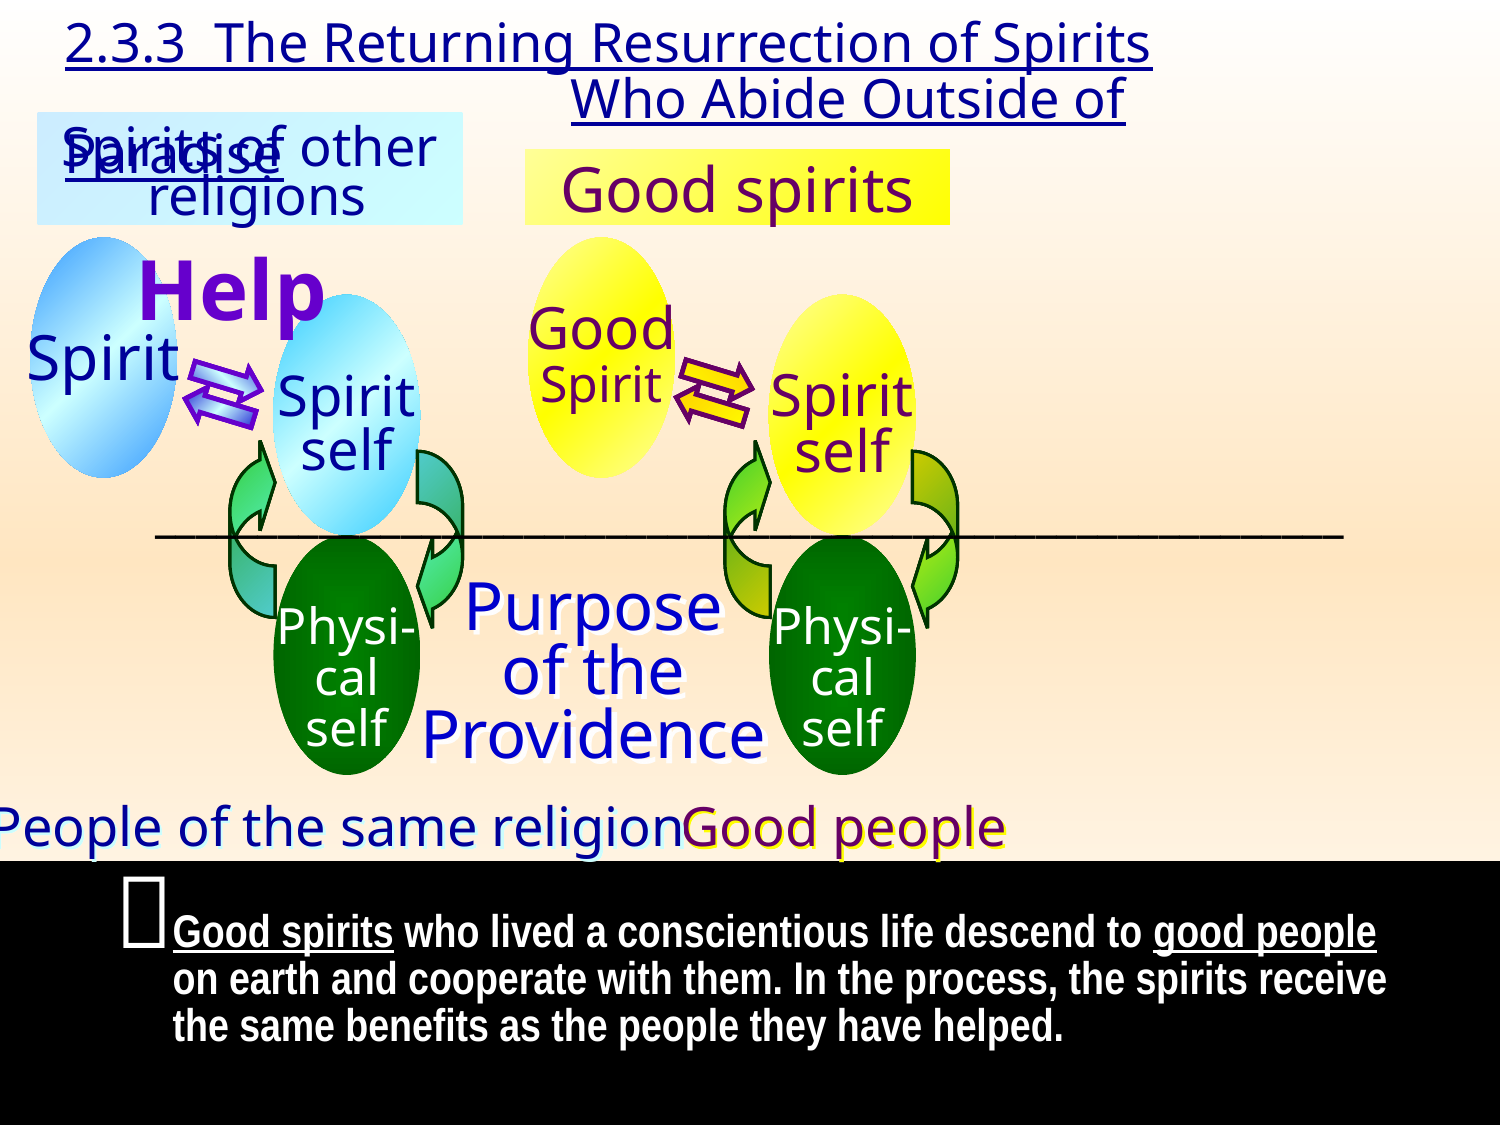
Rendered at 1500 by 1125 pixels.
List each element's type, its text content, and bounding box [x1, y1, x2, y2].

text_box Spirits of other religions [37, 112, 463, 225]
text_box Purpose of the Providence [437, 575, 719, 775]
text_box Physi- cal self [273, 550, 421, 775]
text_box __________________________________________________________ [279, 483, 412, 550]
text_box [99, 888, 1438, 1058]
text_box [183, 362, 263, 427]
text_box 2.3.3 The Returning Resurrection of Spirits Who Abide Outside of Paradise [50, 11, 1275, 192]
text_box Good Spirit [512, 294, 691, 420]
text_box [676, 386, 719, 420]
text_box [33, 237, 149, 322]
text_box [724, 294, 958, 776]
text_box Good spirits [525, 192, 950, 225]
text_box [681, 359, 719, 388]
text_box __________________________________________________________ [0, 483, 224, 550]
text_box [0, 861, 1500, 1124]
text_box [417, 451, 463, 632]
text_box Good people [712, 787, 975, 863]
text_box __________________________________________________________ [466, 483, 719, 550]
text_box __________________________________________________________ [962, 483, 1500, 550]
text_box Spirit self [273, 294, 421, 483]
text_box [35, 401, 172, 478]
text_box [229, 437, 276, 618]
text_box [538, 420, 665, 478]
text_box Help [149, 249, 313, 325]
text_box Spirit [11, 322, 195, 401]
text_box People of the same religion [50, 787, 625, 863]
text_box [539, 237, 664, 294]
